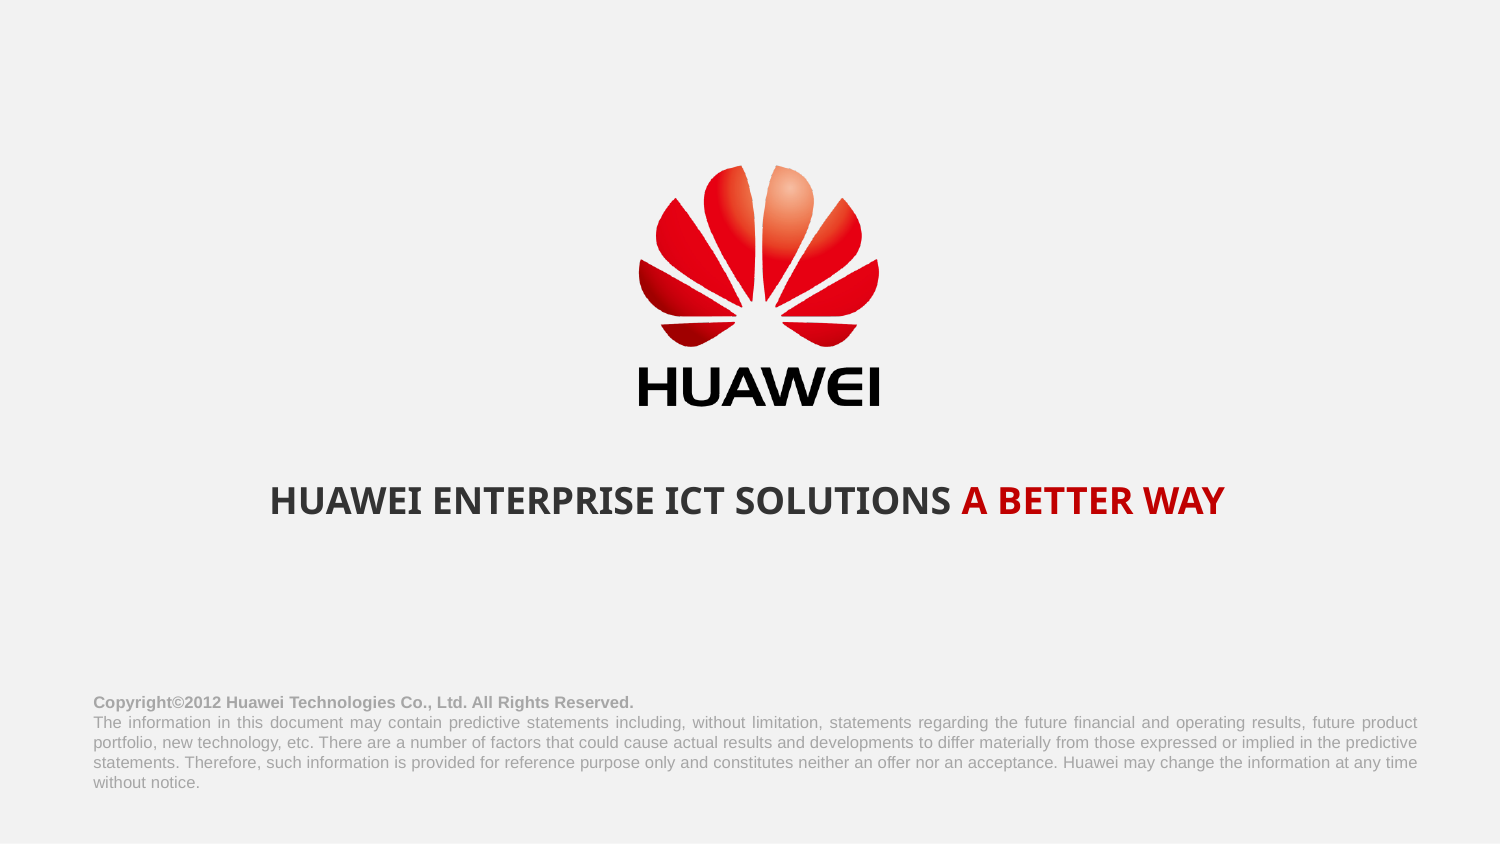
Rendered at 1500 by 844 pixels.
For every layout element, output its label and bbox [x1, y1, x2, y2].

picture [620, 155, 893, 419]
